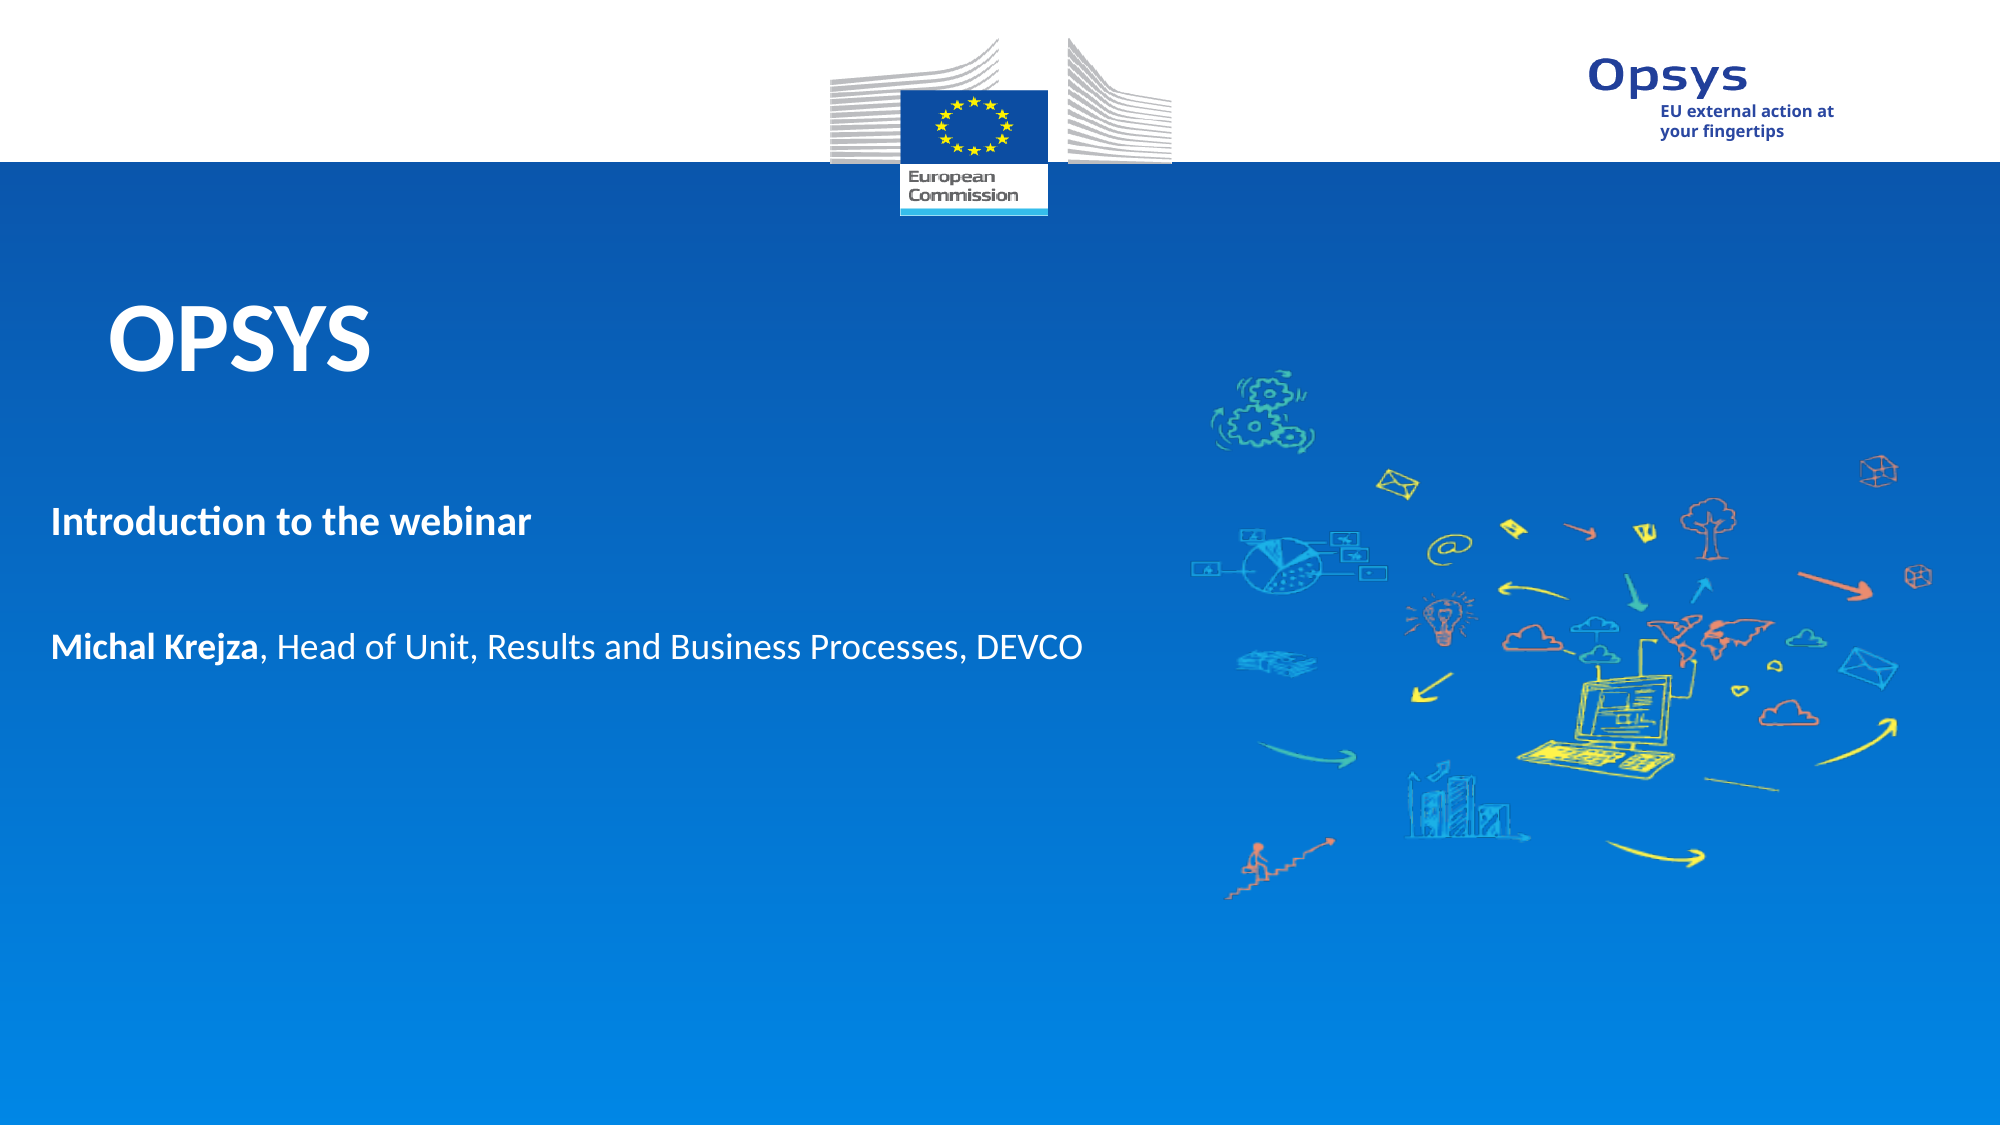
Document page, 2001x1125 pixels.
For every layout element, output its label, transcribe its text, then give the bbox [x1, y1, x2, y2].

picture [818, 0, 1182, 256]
subtitle Introduction to the webinar Michal Krejza, Head of Unit, Results and Business Processes, DEVCO [35, 421, 1115, 742]
picture [1524, 0, 2000, 102]
picture [1150, 355, 1993, 917]
text_box OPSYS [93, 264, 1206, 399]
